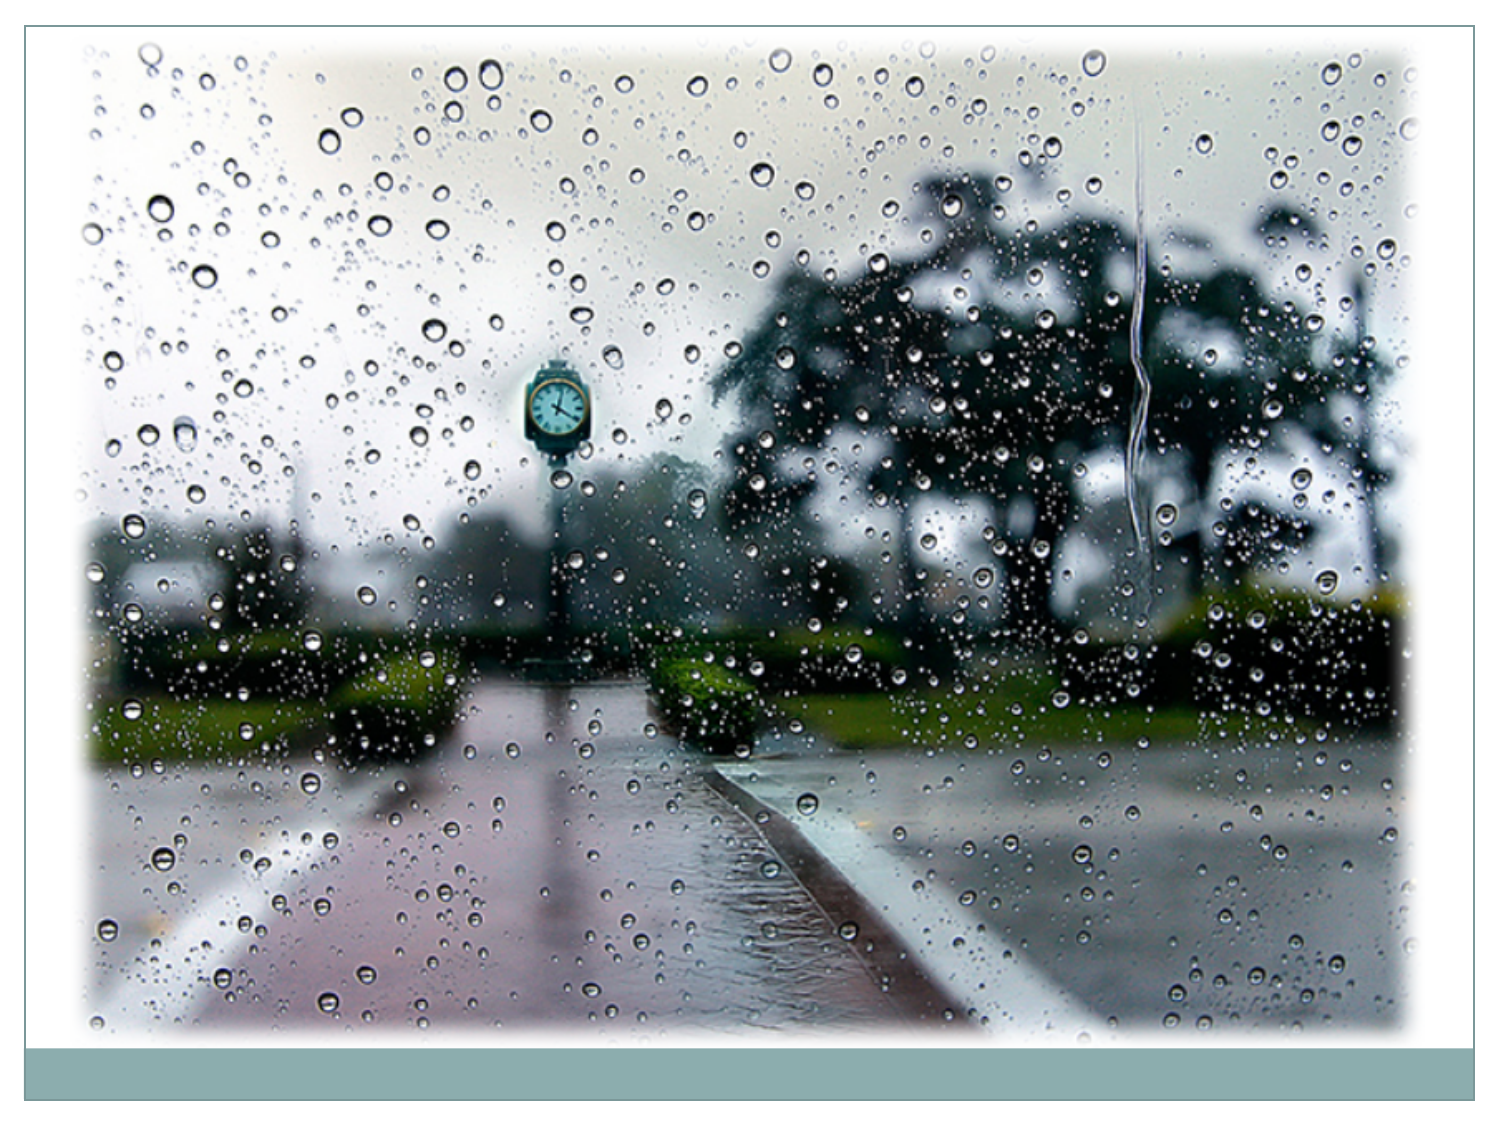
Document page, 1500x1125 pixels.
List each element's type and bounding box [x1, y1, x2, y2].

picture [70, 34, 1425, 1050]
